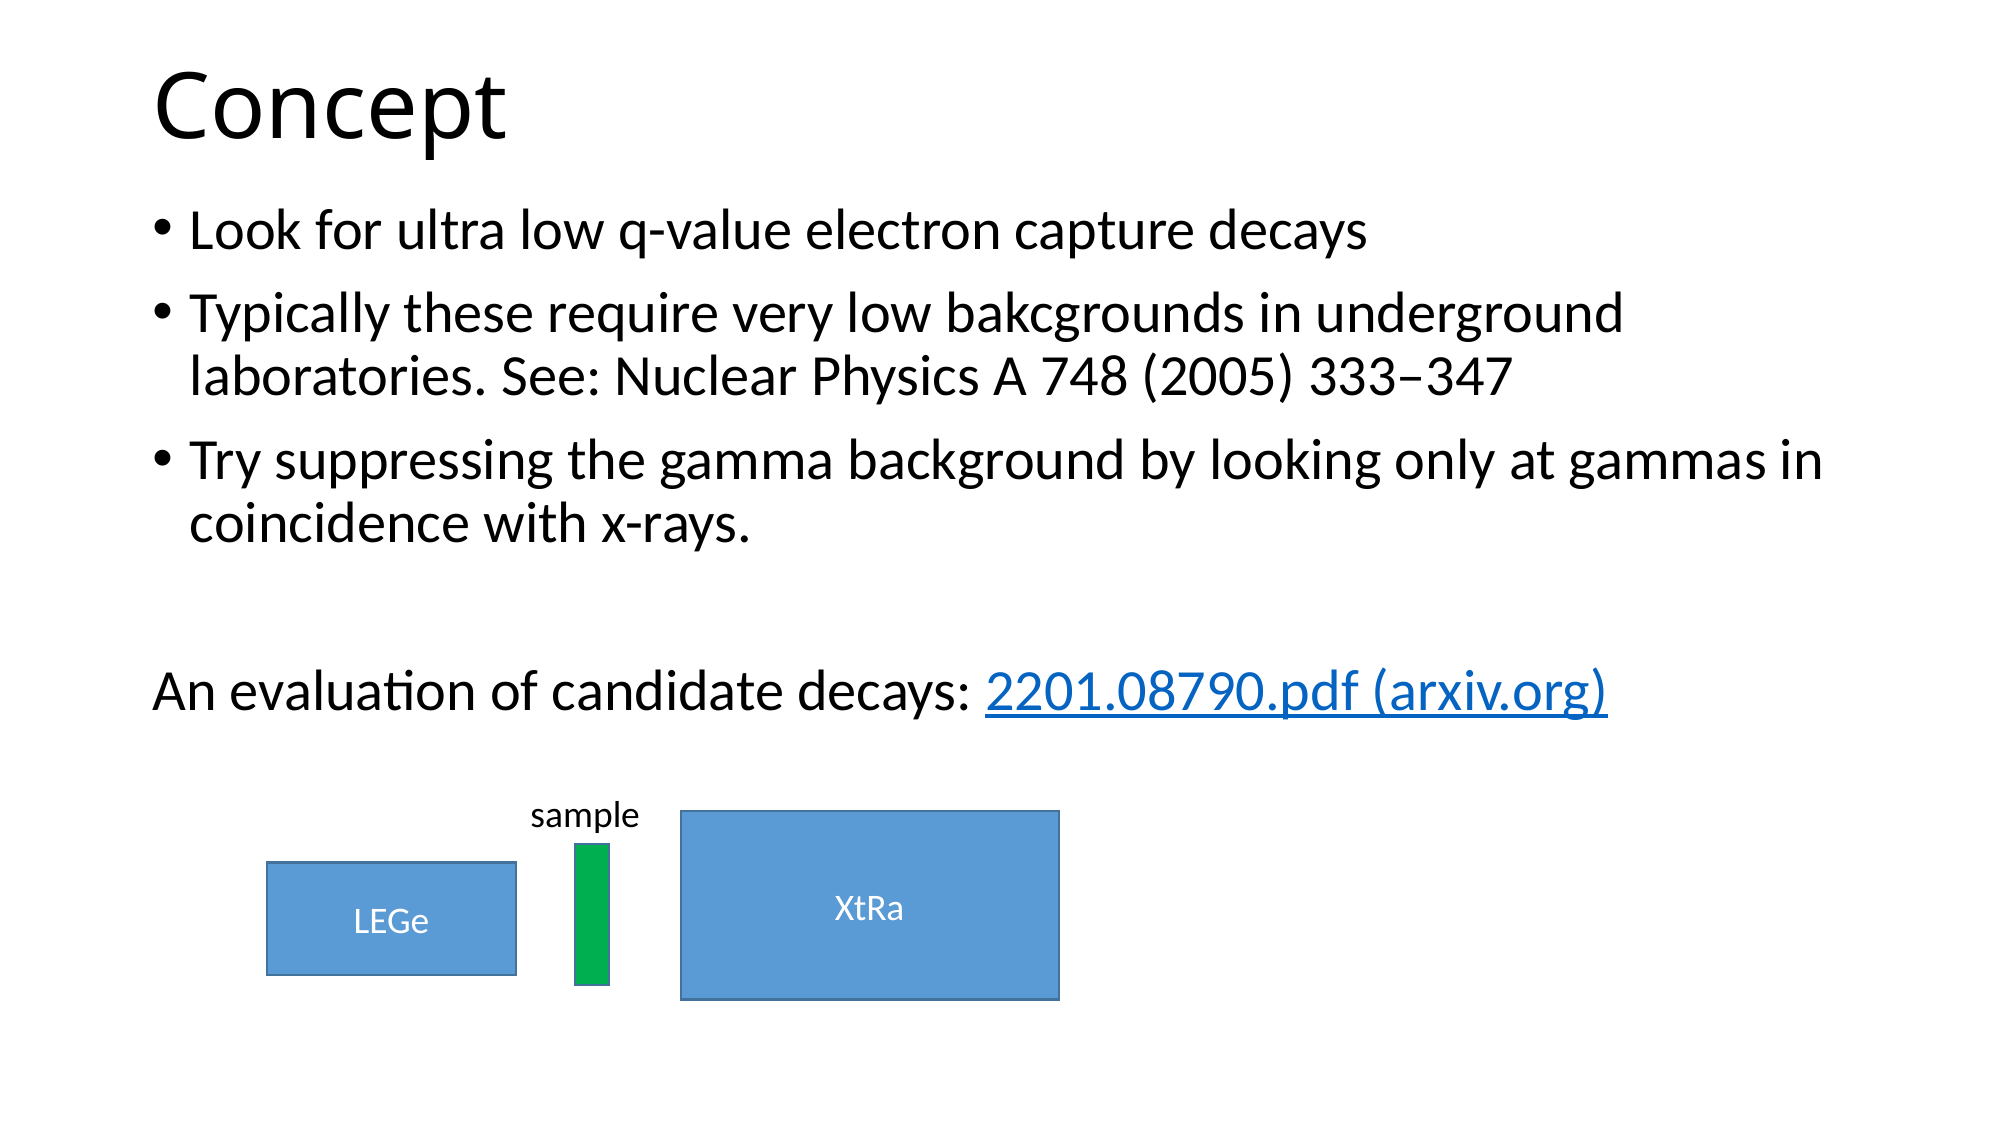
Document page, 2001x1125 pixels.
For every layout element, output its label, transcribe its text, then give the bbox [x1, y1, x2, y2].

text_box LEGe [266, 861, 517, 976]
title Concept [137, 0, 1863, 191]
text_box [574, 843, 610, 986]
text_box sample [515, 783, 656, 843]
list Look for ultra low q-value electron capture decays Typically these require very low bakcgrounds in underground laboratories. See: Nuclear Physics A 748 (2005) 333–347 Try suppressing the gamma background by looking only at gammas in coincidence with x-rays. An evaluation of candidate decays: 2201.08790.pdf (arxiv.org) [137, 191, 1863, 906]
text_box XtRa [680, 810, 1060, 1001]
